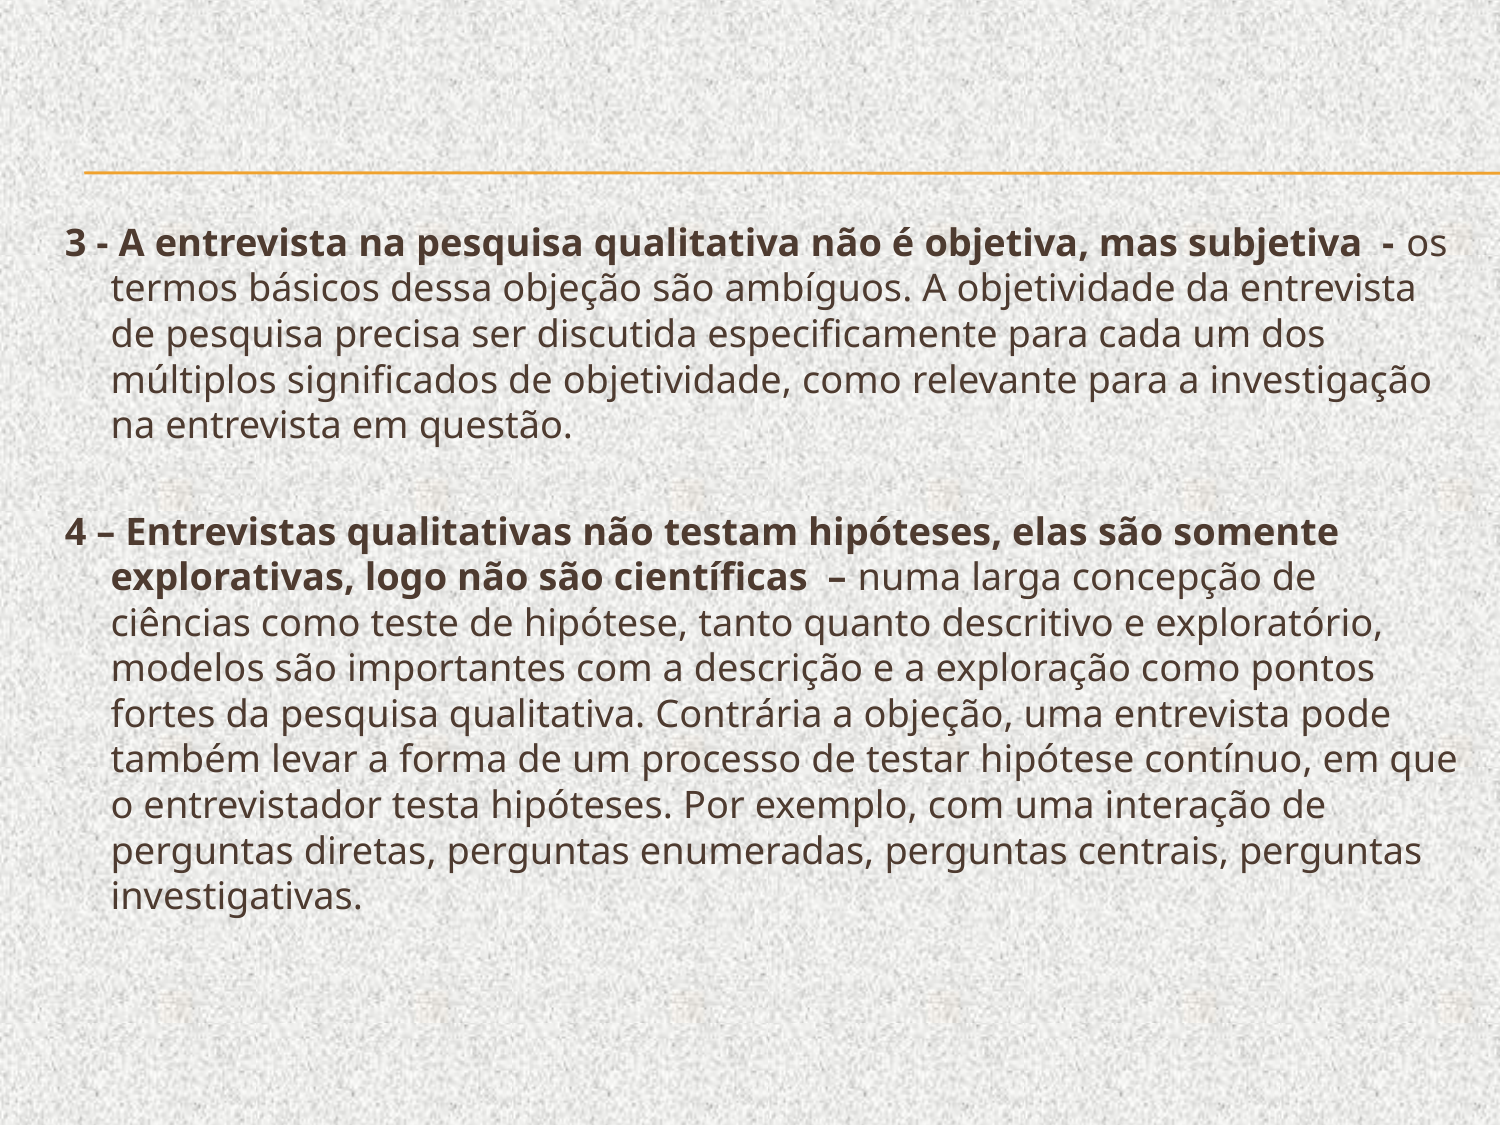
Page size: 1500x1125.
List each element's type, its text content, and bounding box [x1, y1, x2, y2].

text_box [35, 562, 1461, 753]
text_box [35, 796, 1461, 988]
list 3 - A entrevista na pesquisa qualitativa não é objetiva, mas subjetiva - os termos básicos dessa objeção são ambíguos. A objetividade da entrevista de pesquisa precisa ser discutida especificamente para cada um dos múltiplos significados de objetividade, como relevante para a investigação na entrevista em questão. 4 – Entrevistas qualitativas não testam hipóteses, elas são somente explorativas, logo não são científicas – numa larga concepção de ciências como teste de hipótese, tanto quanto descritivo e exploratório, modelos são importantes com a descrição e a exploração como pontos fortes da pesquisa qualitativa. Contrária a objeção, uma entrevista pode também levar a forma de um processo de testar hipótese contínuo, em que o entrevistador testa hipóteses. Por exemplo, com uma interação de perguntas diretas, perguntas enumeradas, perguntas centrais, perguntas investigativas. [50, 210, 1475, 926]
picture [0, 0, 1500, 1125]
